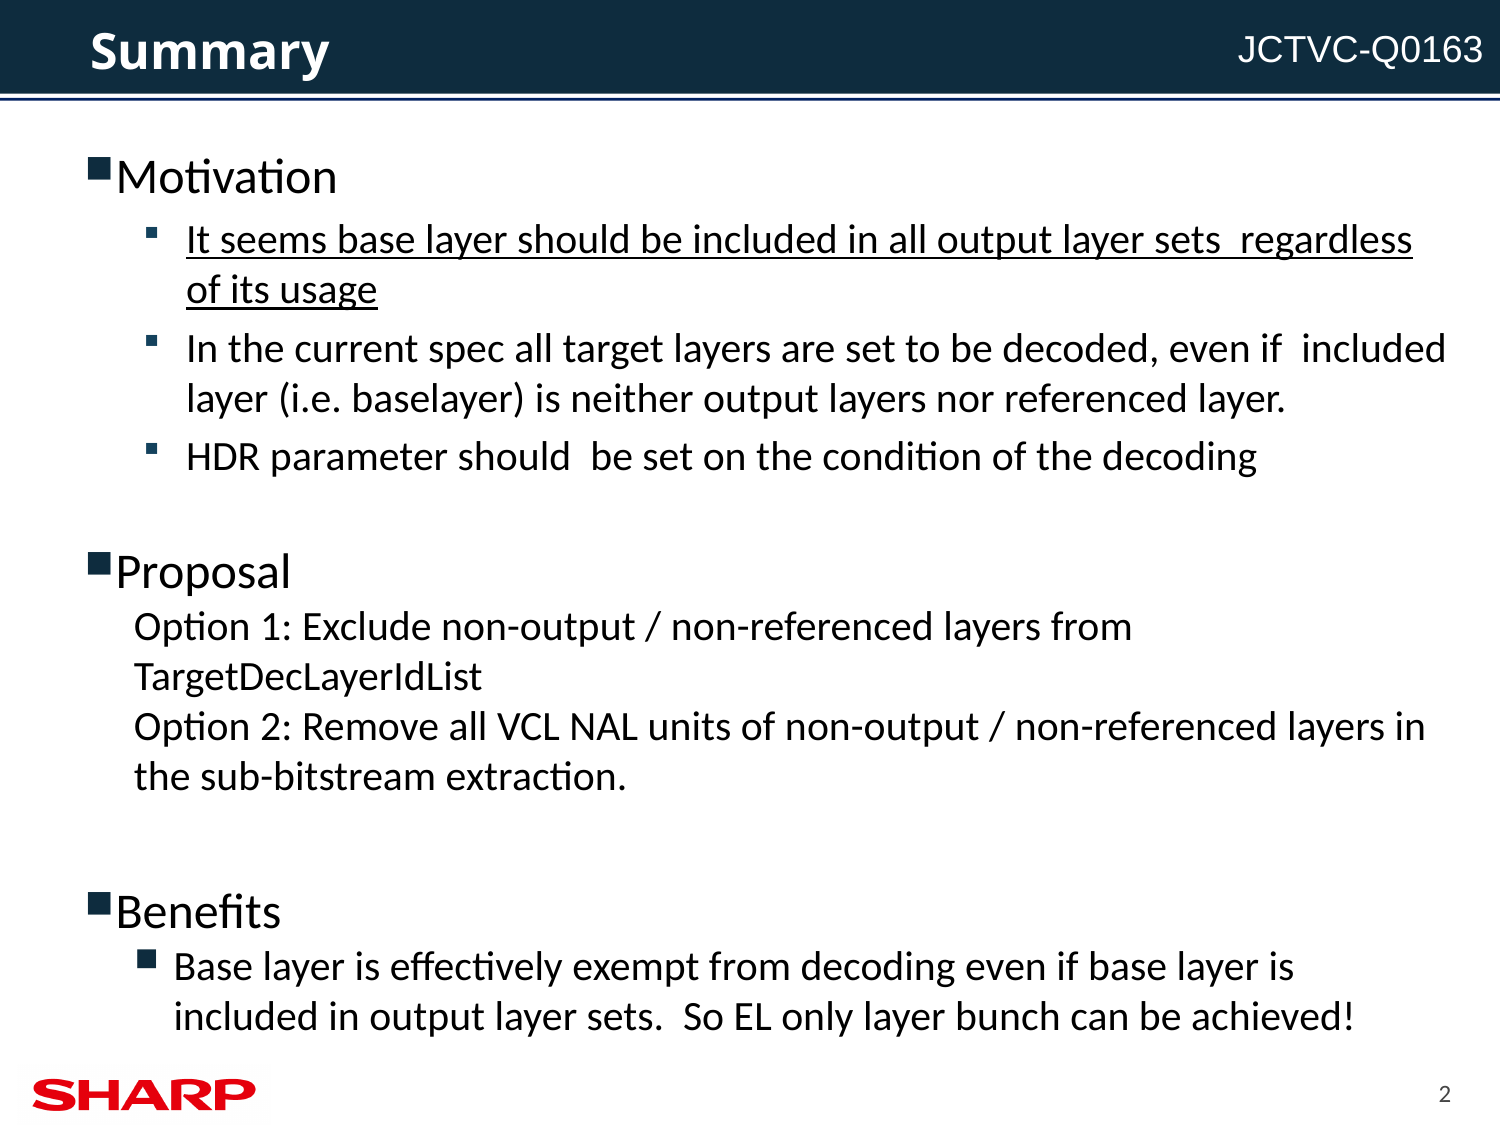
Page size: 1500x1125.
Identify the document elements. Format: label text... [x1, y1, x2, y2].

title Summary [74, 15, 1426, 85]
slide_number 2 [1345, 1062, 1467, 1108]
picture [17, 1064, 271, 1125]
list Motivation It seems base layer should be included in all output layer sets regardless of its usage In the current spec all target layers are set to be decoded, even if included layer (i.e. baselayer) is neither output layers nor referenced layer. HDR parameter should be set on the condition of the decoding Proposal Option 1: Exclude non-output / non-referenced layers from TargetDecLayerIdList Option 2: Remove all VCL NAL units of non-output / non-referenced layers in the sub-bitstream extraction. Benefits Base layer is effectively exempt from decoding even if base layer is included in output layer sets. So EL only layer bunch can be achieved! [74, 128, 1465, 1071]
